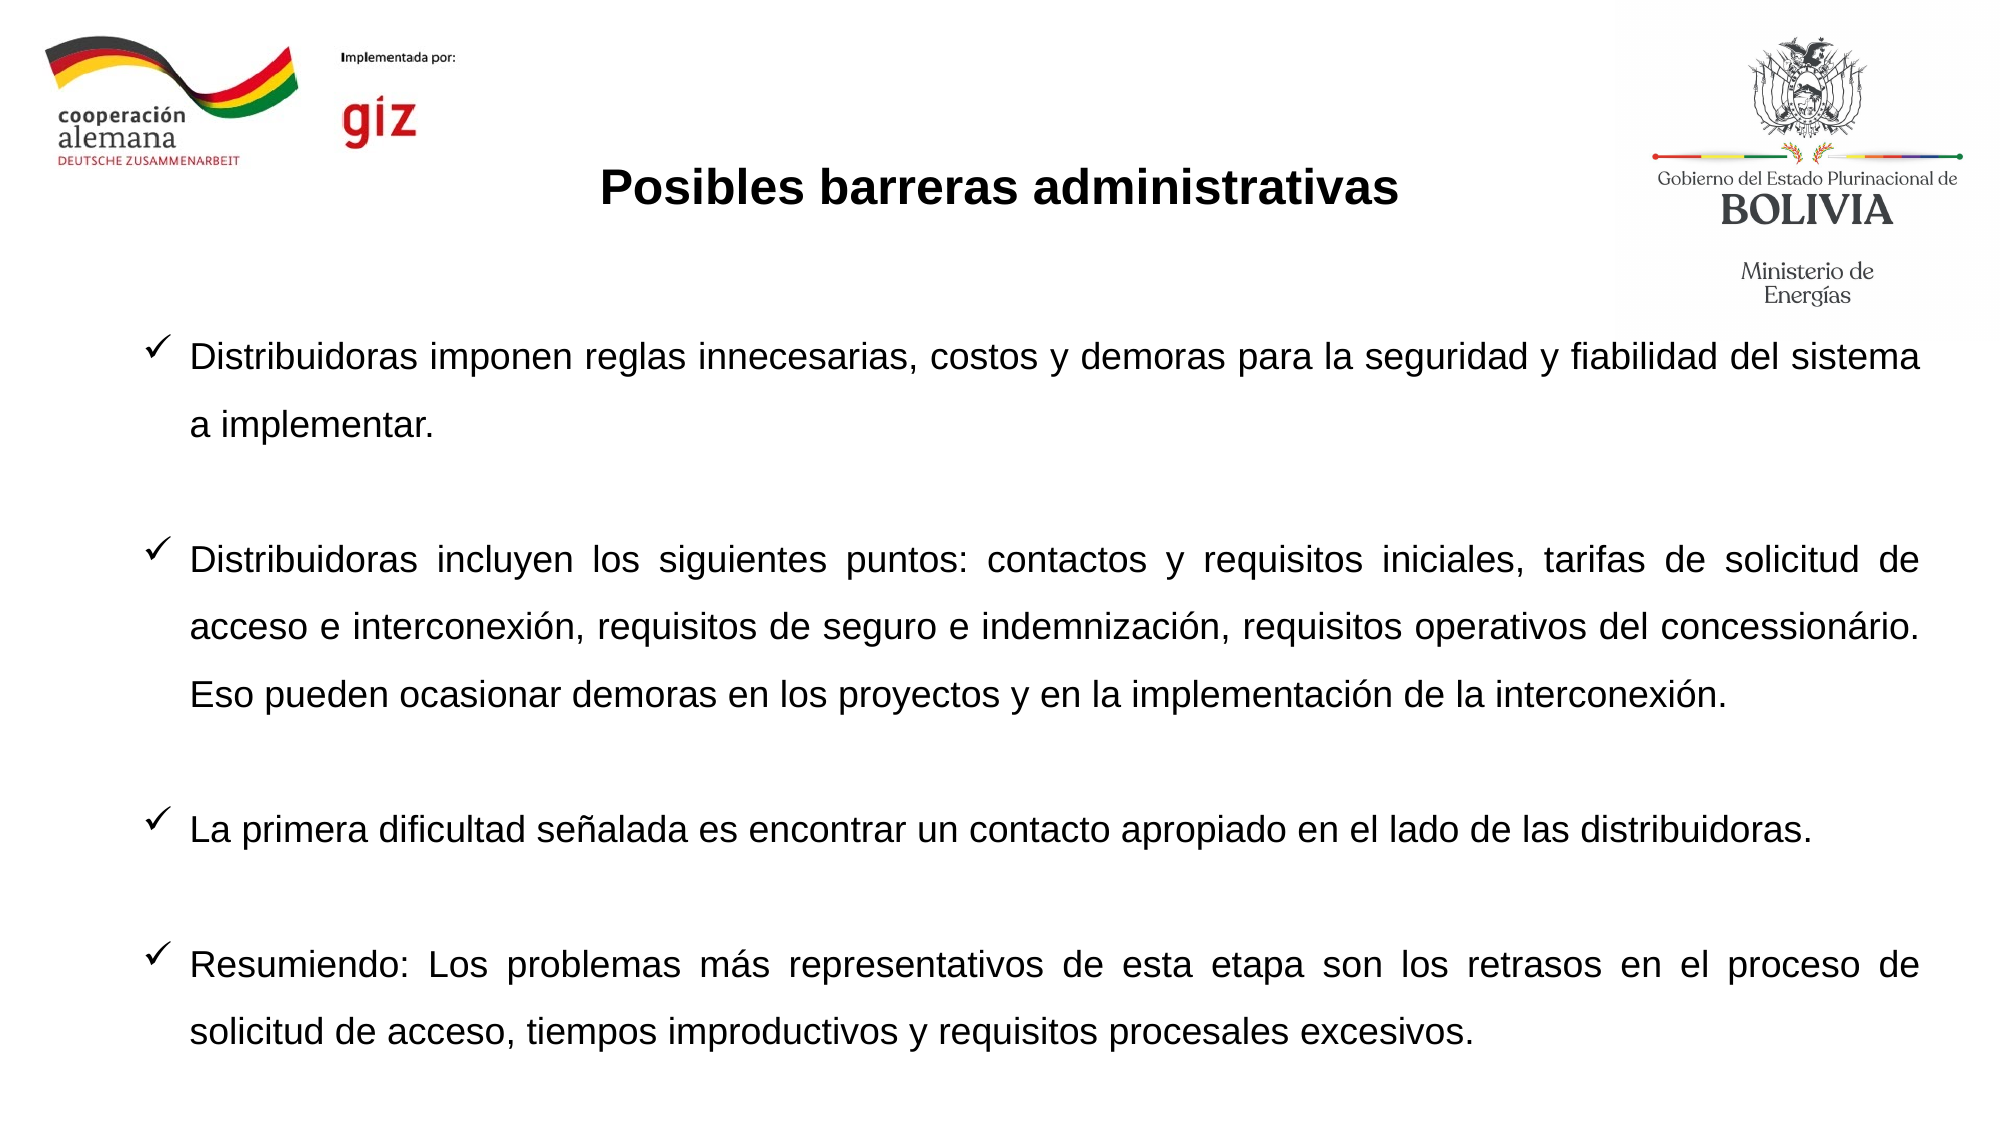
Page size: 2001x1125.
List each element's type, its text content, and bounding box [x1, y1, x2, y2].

picture [1615, 0, 2000, 341]
picture [16, 0, 483, 199]
text_box Posibles barreras administrativas [0, 143, 1615, 222]
text_box Distribuidoras imponen reglas innecesarias, costos y demoras para la seguridad y fiabilidad del sistema a implementar. Distribuidoras incluyen los siguientes puntos: contactos y requisitos iniciales, tarifas de solicitud de acceso e interconexión, requisitos de seguro e indemnización, requisitos operativos del concessionário. Eso pueden ocasionar demoras en los proyectos y en la implementación de la interconexión. La primera dificultad señalada es encontrar un contacto apropiado en el lado de las distribuidoras. Resumiendo: Los problemas más representativos de esta etapa son los retrasos en el proceso de solicitud de acceso, tiempos improductivos y requisitos procesales excesivos. [127, 302, 1936, 1060]
